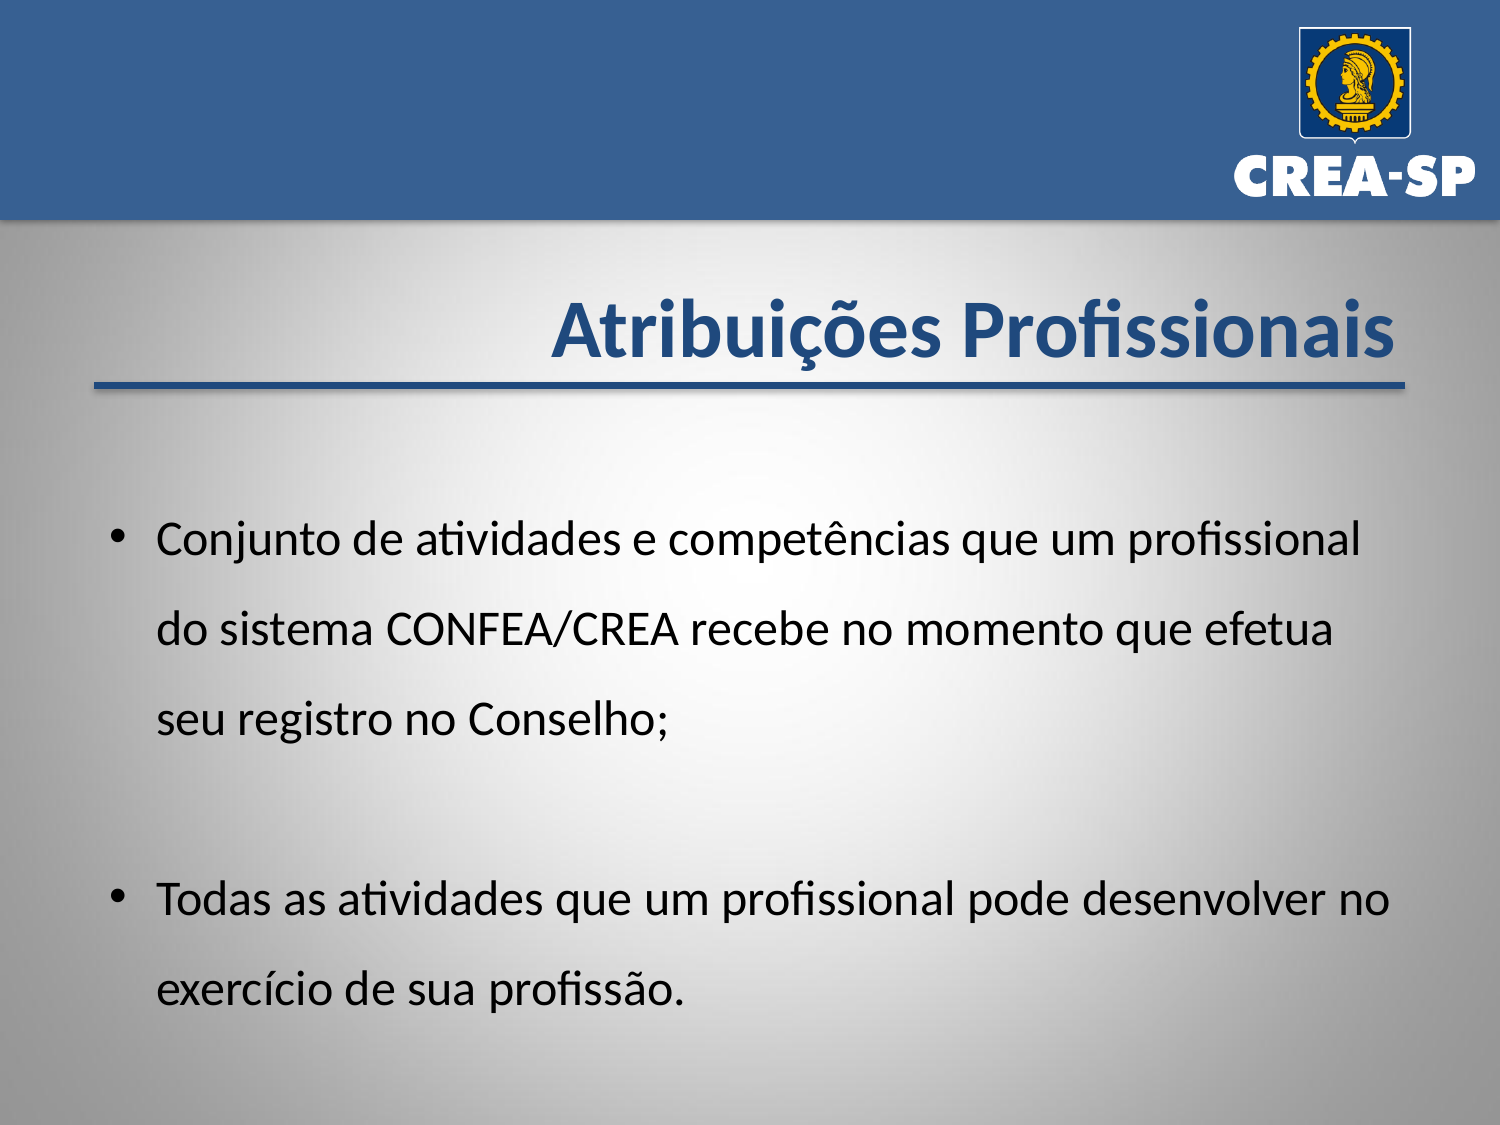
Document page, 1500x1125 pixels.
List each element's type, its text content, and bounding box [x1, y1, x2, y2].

text_box Conjunto de atividades e competências que um profissional do sistema CONFEA/CREA recebe no momento que efetua seu registro no Conselho; Todas as atividades que um profissional pode desenvolver no exercício de sua profissão. [94, 467, 1412, 1023]
picture [1234, 27, 1475, 197]
text_box Atribuições Profissionais [100, 267, 1412, 382]
picture [0, 220, 1500, 1125]
